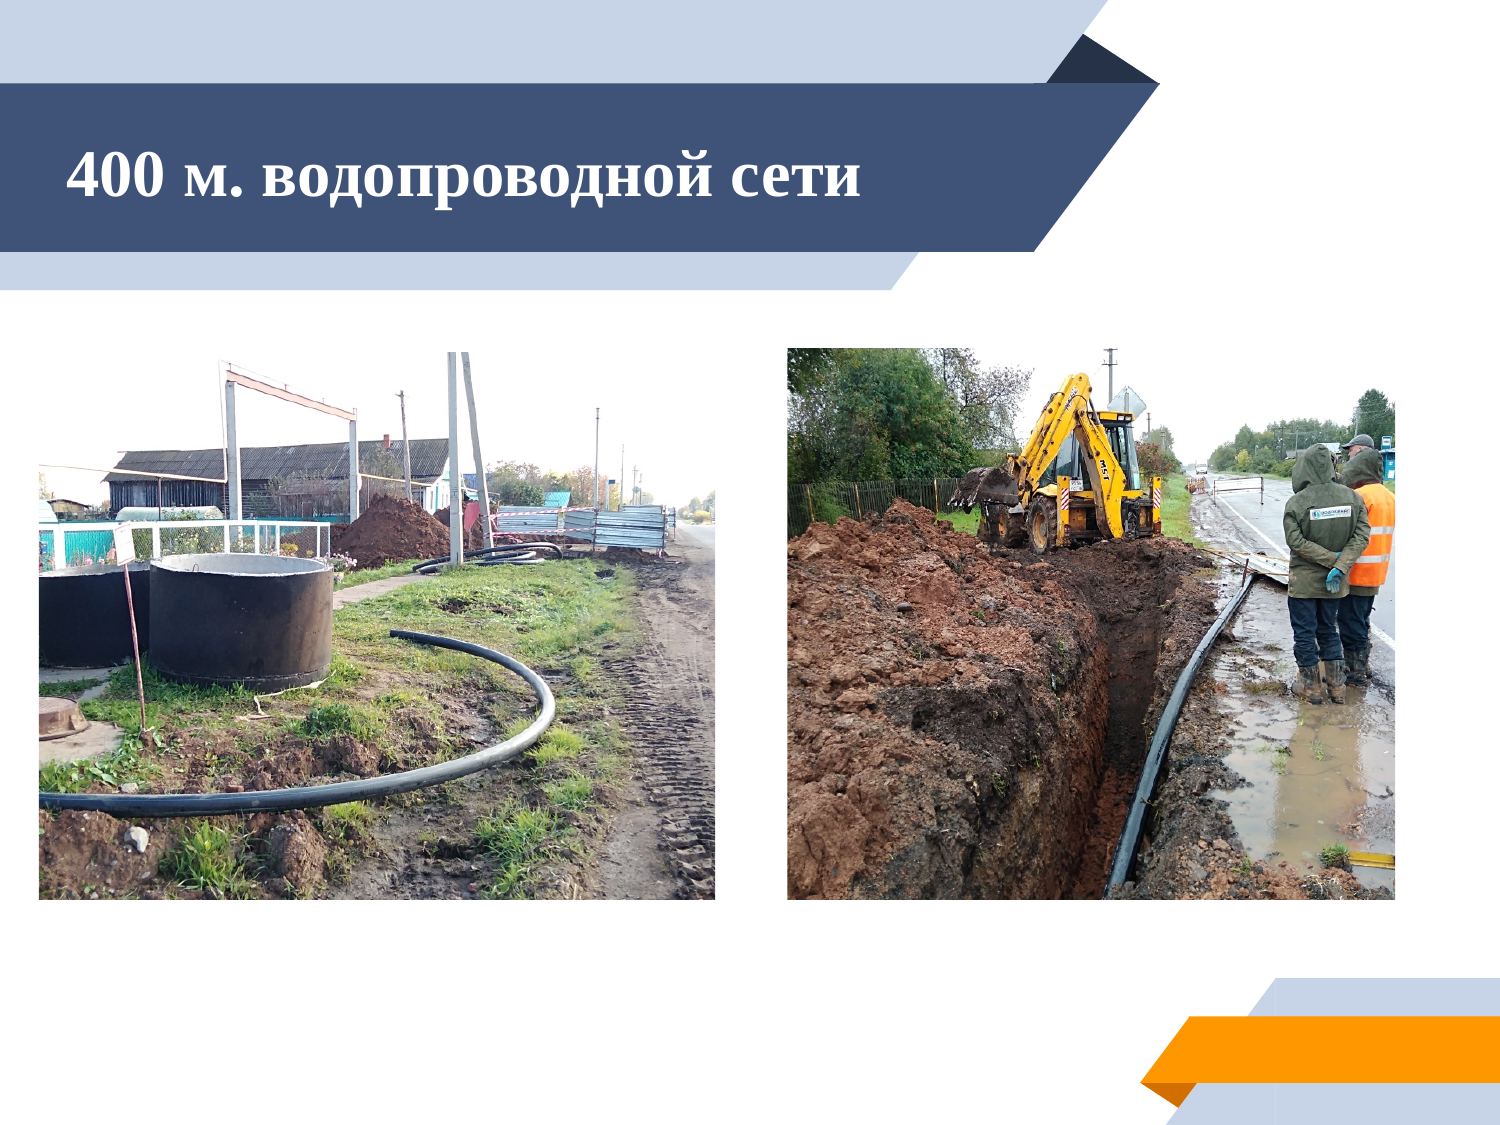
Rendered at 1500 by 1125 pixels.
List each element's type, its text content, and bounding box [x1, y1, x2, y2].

picture [38, 351, 716, 900]
title 400 м. водопроводной сети [46, 85, 1084, 254]
slide_number [1249, 1014, 1494, 1084]
picture [786, 348, 1396, 900]
